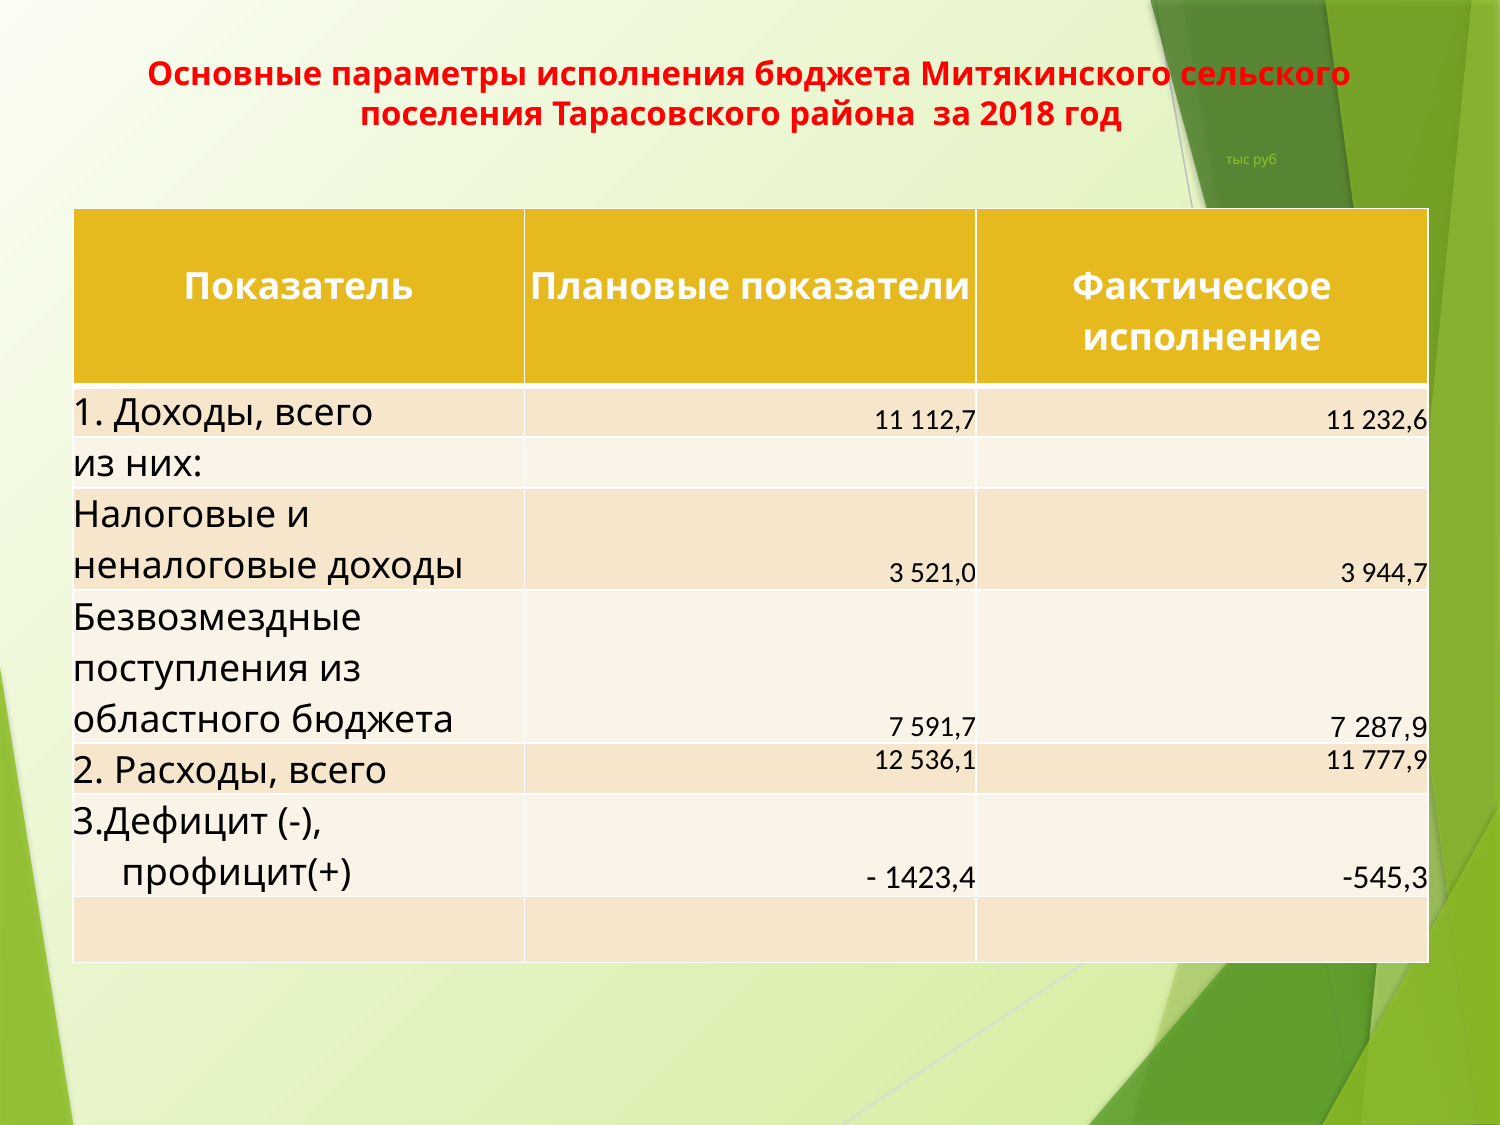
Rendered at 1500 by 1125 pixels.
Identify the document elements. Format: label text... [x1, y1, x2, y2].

table_cell 7 591,7 [525, 591, 975, 742]
table_cell 11 232,6 [977, 389, 1427, 436]
table_cell 7 287,9 [977, 591, 1427, 742]
table_cell 3 944,7 [977, 489, 1427, 589]
table_cell [977, 438, 1427, 487]
table_cell 1. Доходы, всего [74, 389, 524, 436]
table_cell -545,3 [977, 795, 1427, 896]
table_cell из них: [74, 438, 524, 487]
table_cell Налоговые и неналоговые доходы [74, 489, 524, 589]
title Основные параметры исполнения бюджета Митякинского сельского поселения Тарасовского района за 2018 год тыс руб [75, 45, 1425, 182]
table_cell 2. Расходы, всего [74, 744, 524, 793]
table_cell 3 521,0 [525, 489, 975, 589]
table_cell Безвозмездные поступления из областного бюджета [74, 591, 524, 742]
table_header Фактическое исполнение [977, 209, 1427, 383]
table_cell [977, 897, 1427, 962]
table_cell 11 112,7 [525, 389, 975, 436]
table_header Плановые показатели [525, 209, 975, 383]
table_cell - 1423,4 [525, 795, 975, 896]
table_cell [74, 897, 524, 962]
table_cell 11 777,9 [977, 744, 1427, 793]
table_header Показатель [74, 209, 524, 383]
table_cell 3.Дефицит (-), профицит(+) [74, 795, 524, 896]
table_cell [525, 897, 975, 962]
table_cell [525, 438, 975, 487]
table_cell 12 536,1 [525, 744, 975, 793]
